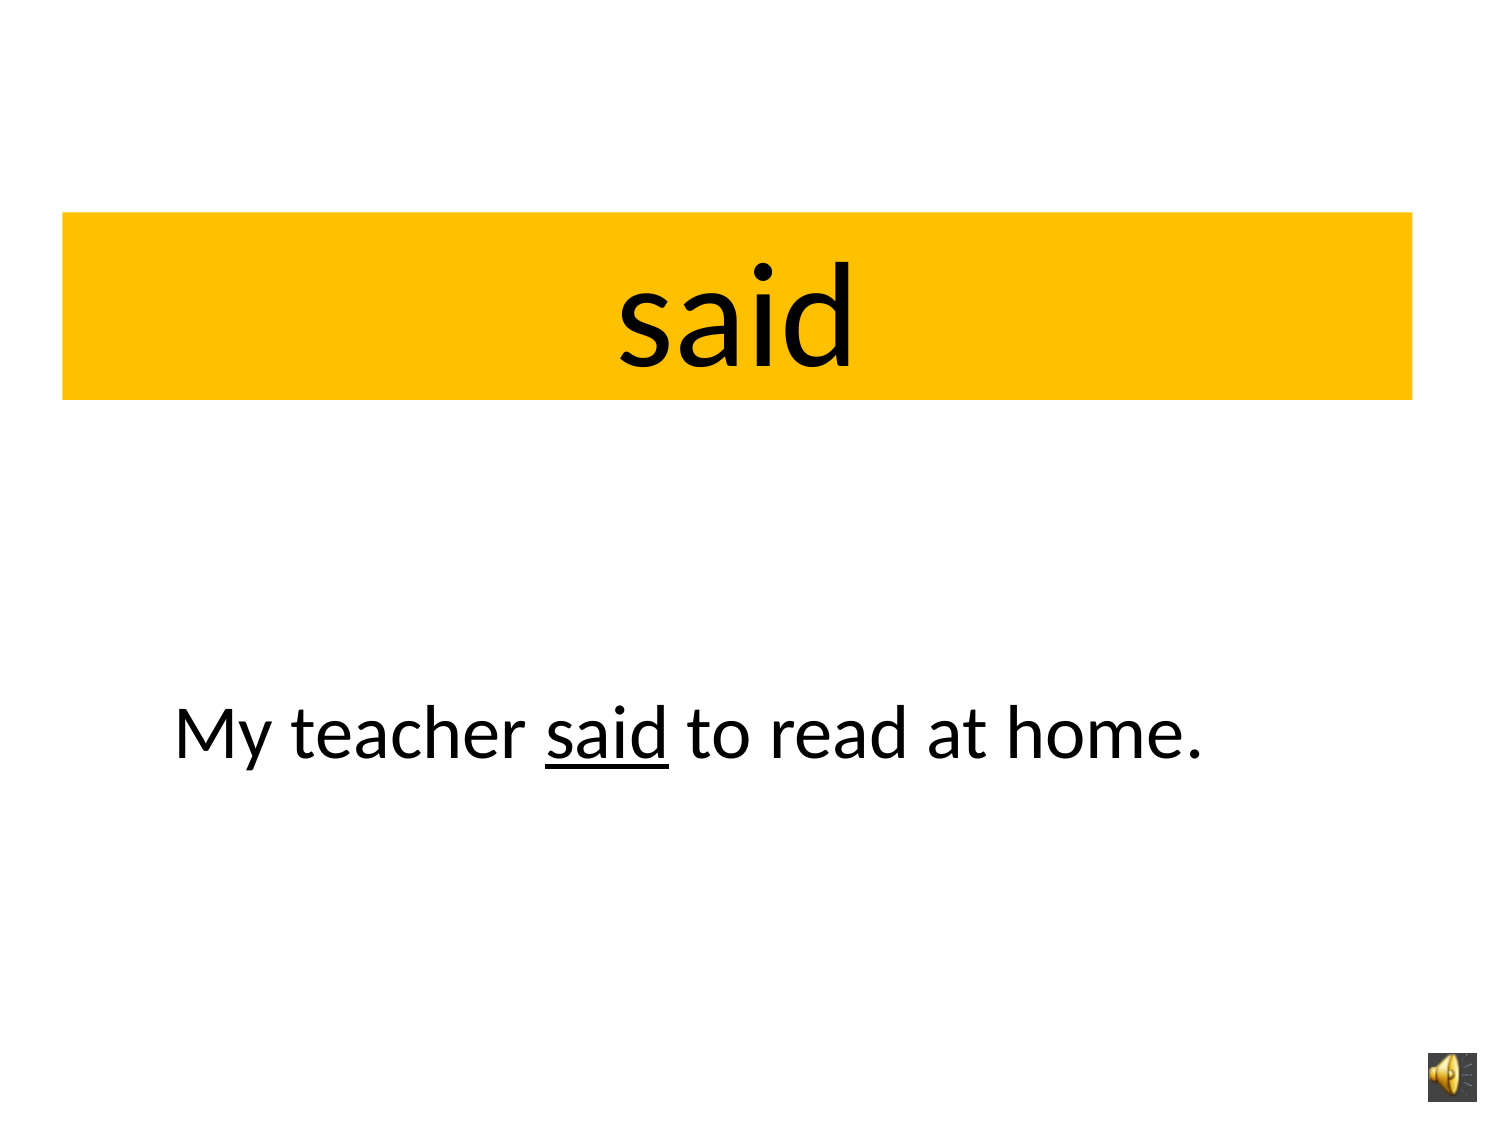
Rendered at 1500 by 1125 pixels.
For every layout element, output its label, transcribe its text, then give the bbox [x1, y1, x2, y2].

picture [1427, 1052, 1478, 1103]
title said [62, 212, 1413, 400]
list My teacher said to read at home. [112, 675, 1463, 838]
